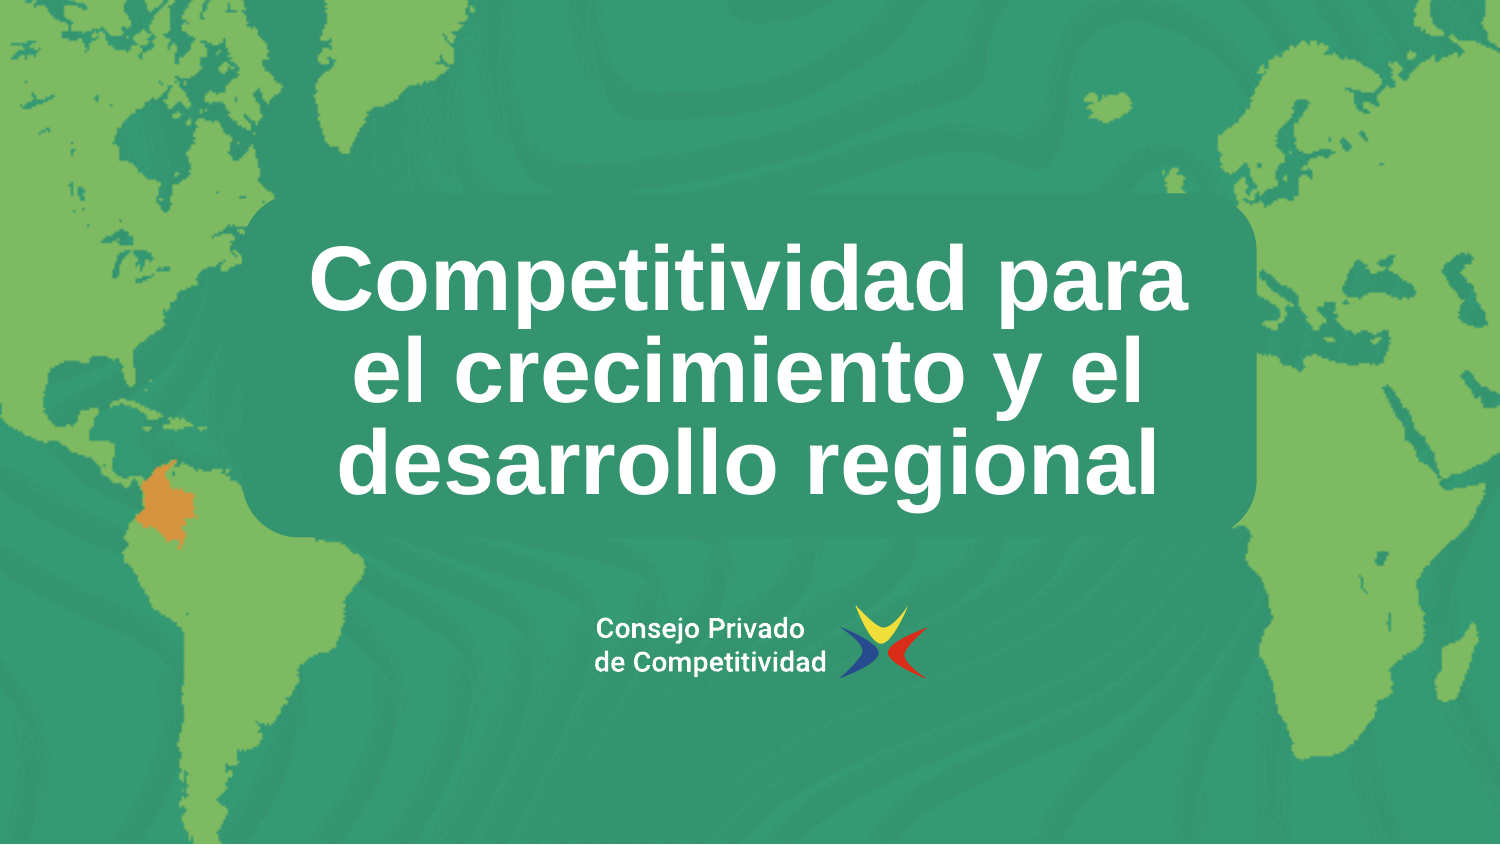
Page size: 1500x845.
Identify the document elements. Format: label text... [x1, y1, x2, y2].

picture [0, 0, 1500, 844]
text_box Competitividad para el crecimiento y el desarrollo regional [242, 193, 1257, 538]
